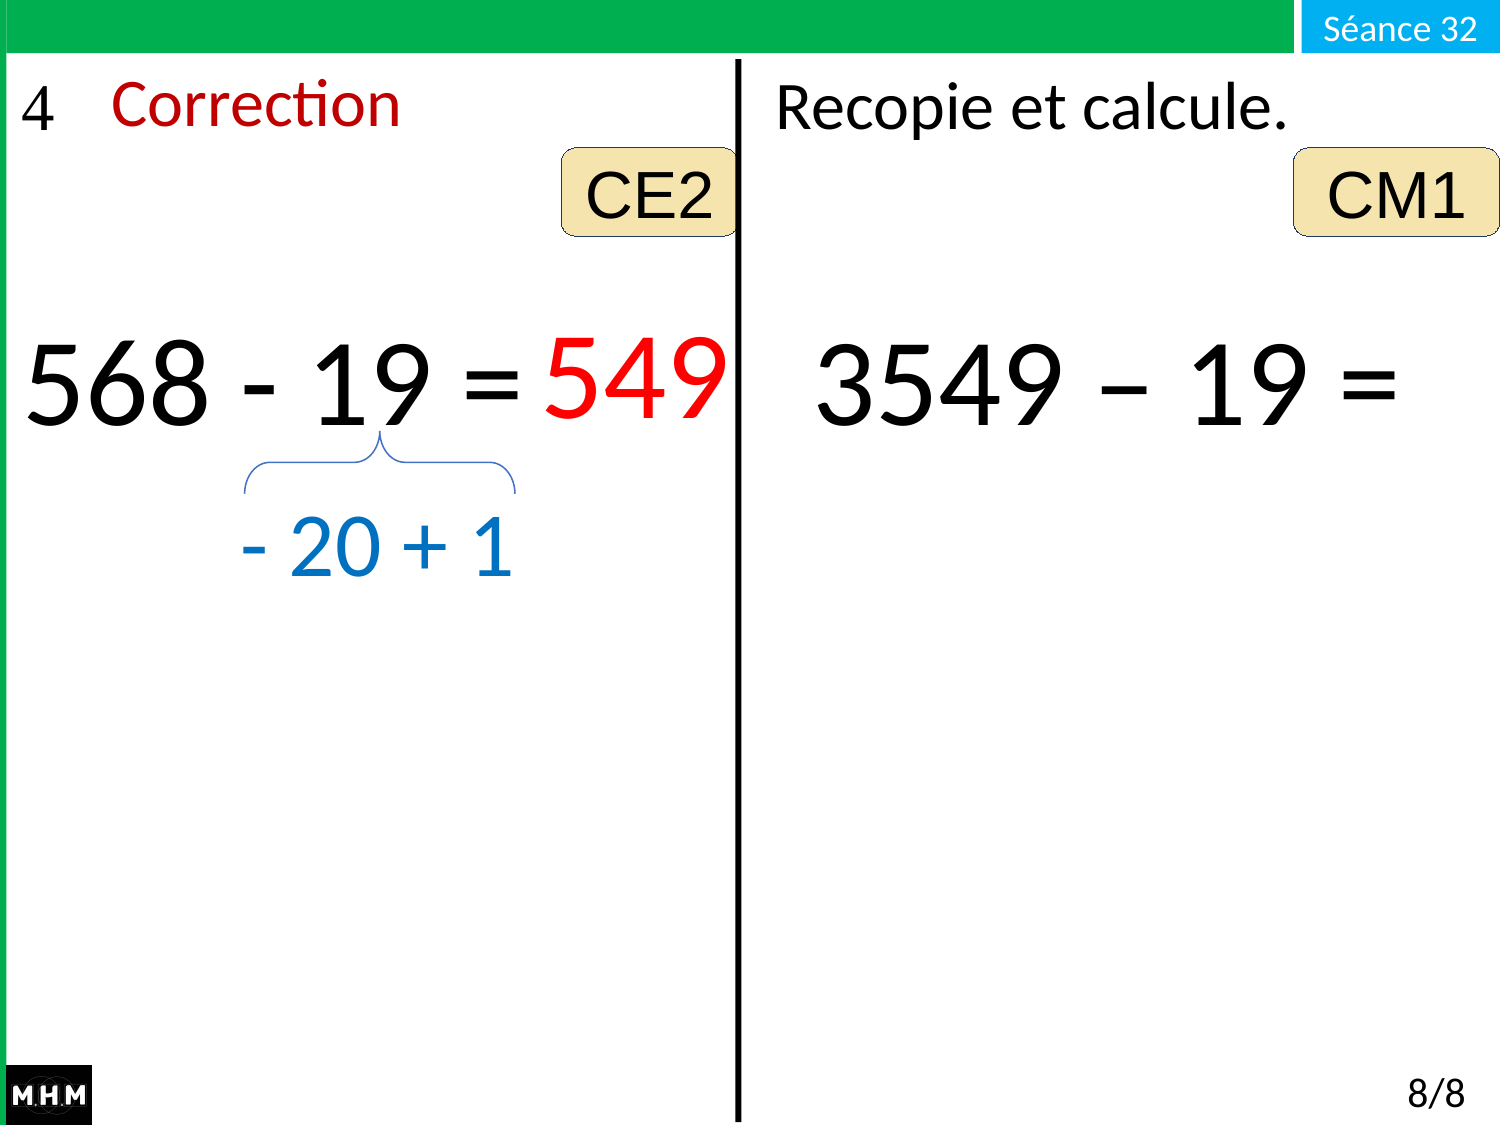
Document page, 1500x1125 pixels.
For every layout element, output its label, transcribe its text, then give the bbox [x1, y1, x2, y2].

text_box 3549 – 19 = [797, 292, 1473, 458]
text_box CE2 [561, 147, 738, 237]
text_box CM1 [1293, 147, 1500, 237]
picture [6, 1065, 92, 1125]
text_box [243, 430, 516, 494]
text_box Recopie et calcule. [760, 62, 1360, 152]
list 8/8 [1373, 1064, 1500, 1125]
text_box 568 - 19 = [7, 293, 569, 458]
title Correction [96, 60, 738, 149]
text_box 549 [524, 286, 738, 451]
text_box - 20 + 1 [225, 477, 541, 602]
title Correction [739, 60, 1391, 149]
text_box 549 [739, 286, 745, 451]
